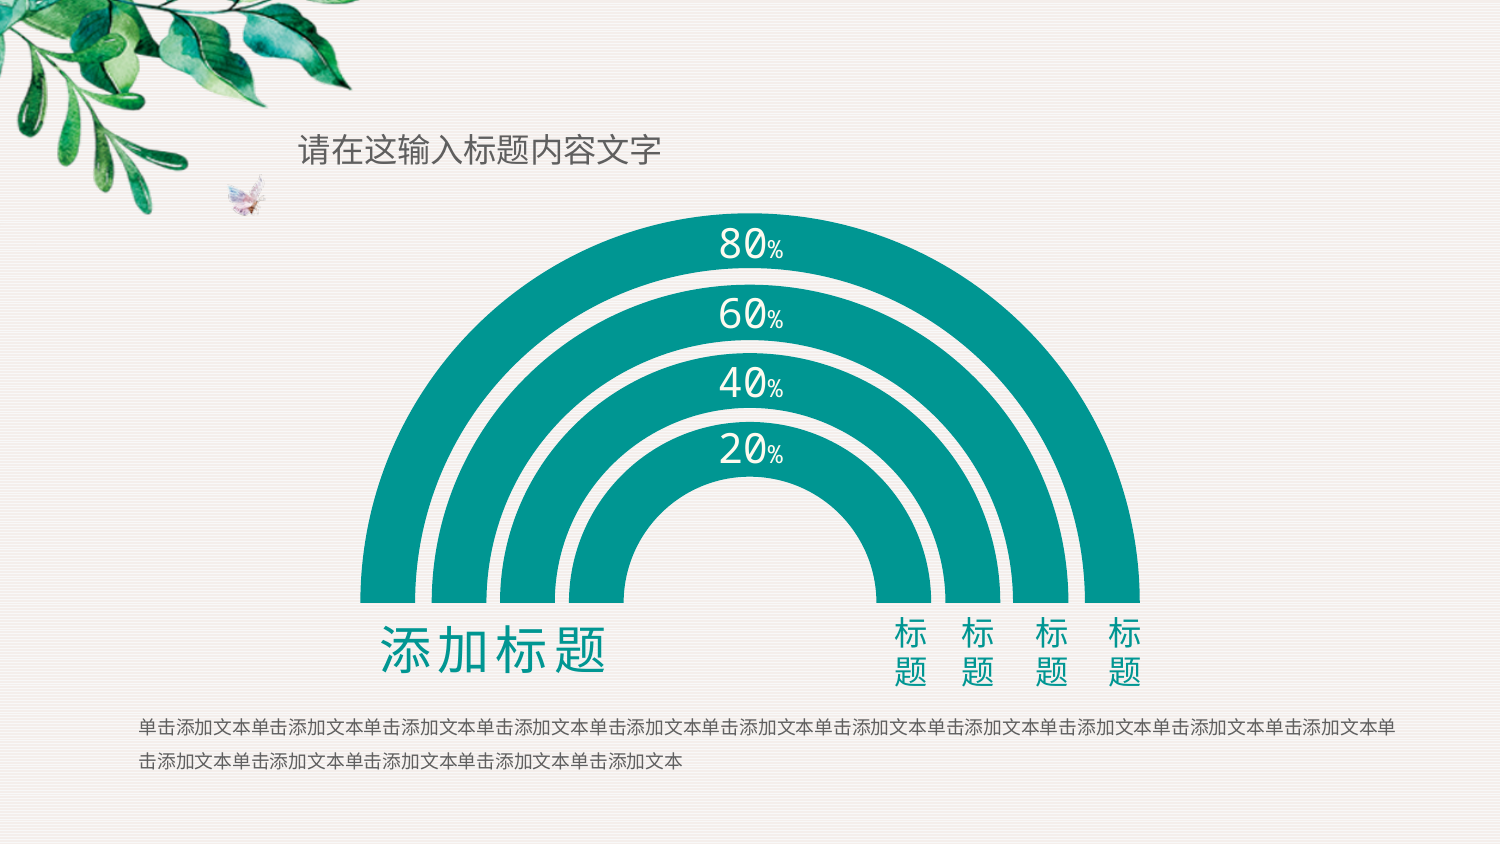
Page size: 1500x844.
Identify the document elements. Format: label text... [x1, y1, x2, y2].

text_box 40% [702, 348, 798, 414]
text_box 请在这输入标题内容文字 [427, 122, 918, 177]
text_box 80% [702, 209, 798, 274]
text_box [798, 212, 1140, 578]
text_box 60% [702, 279, 798, 345]
text_box [360, 212, 702, 580]
text_box [798, 357, 1001, 603]
text_box 20% [702, 414, 798, 480]
text_box [360, 272, 1140, 756]
text_box 单击添加文本单击添加文本单击添加文本单击添加文本单击添加文本单击添加文本单击添加文本单击添加文本单击添加文本单击添加文本单击添加文本单击添加文本单击添加文本单击添加文本单击添加文本单击添加文本 [123, 697, 1424, 813]
text_box 标题 [1093, 604, 1140, 699]
text_box [431, 288, 702, 603]
text_box [778, 428, 932, 603]
text_box 标题 [946, 604, 1000, 699]
text_box 添加标题 [364, 610, 622, 688]
text_box [568, 428, 721, 603]
text_box [360, 216, 702, 603]
text_box [500, 357, 702, 603]
text_box 标题 [879, 604, 928, 699]
text_box 标题 [1020, 604, 1069, 699]
text_box [798, 288, 1069, 603]
text_box [798, 216, 1140, 603]
picture [0, 0, 385, 245]
